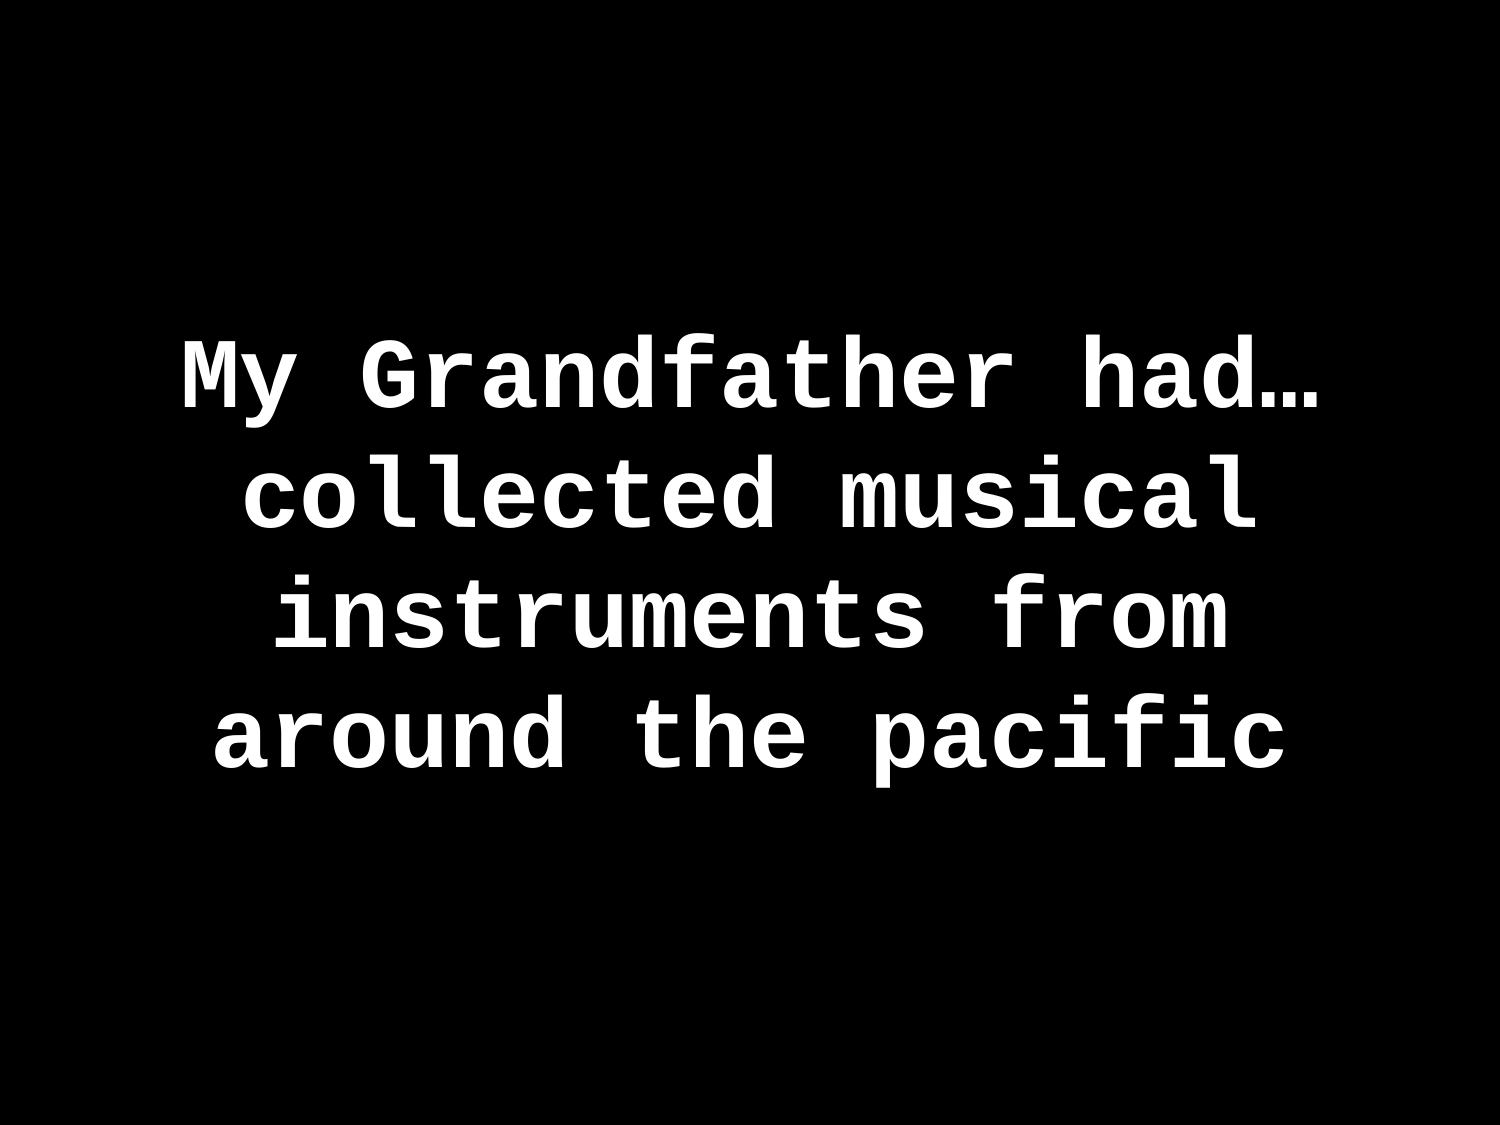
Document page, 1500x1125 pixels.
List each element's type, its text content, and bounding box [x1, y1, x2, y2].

title My Grandfather had… collected musical instruments from around the pacific [75, 42, 1425, 1053]
